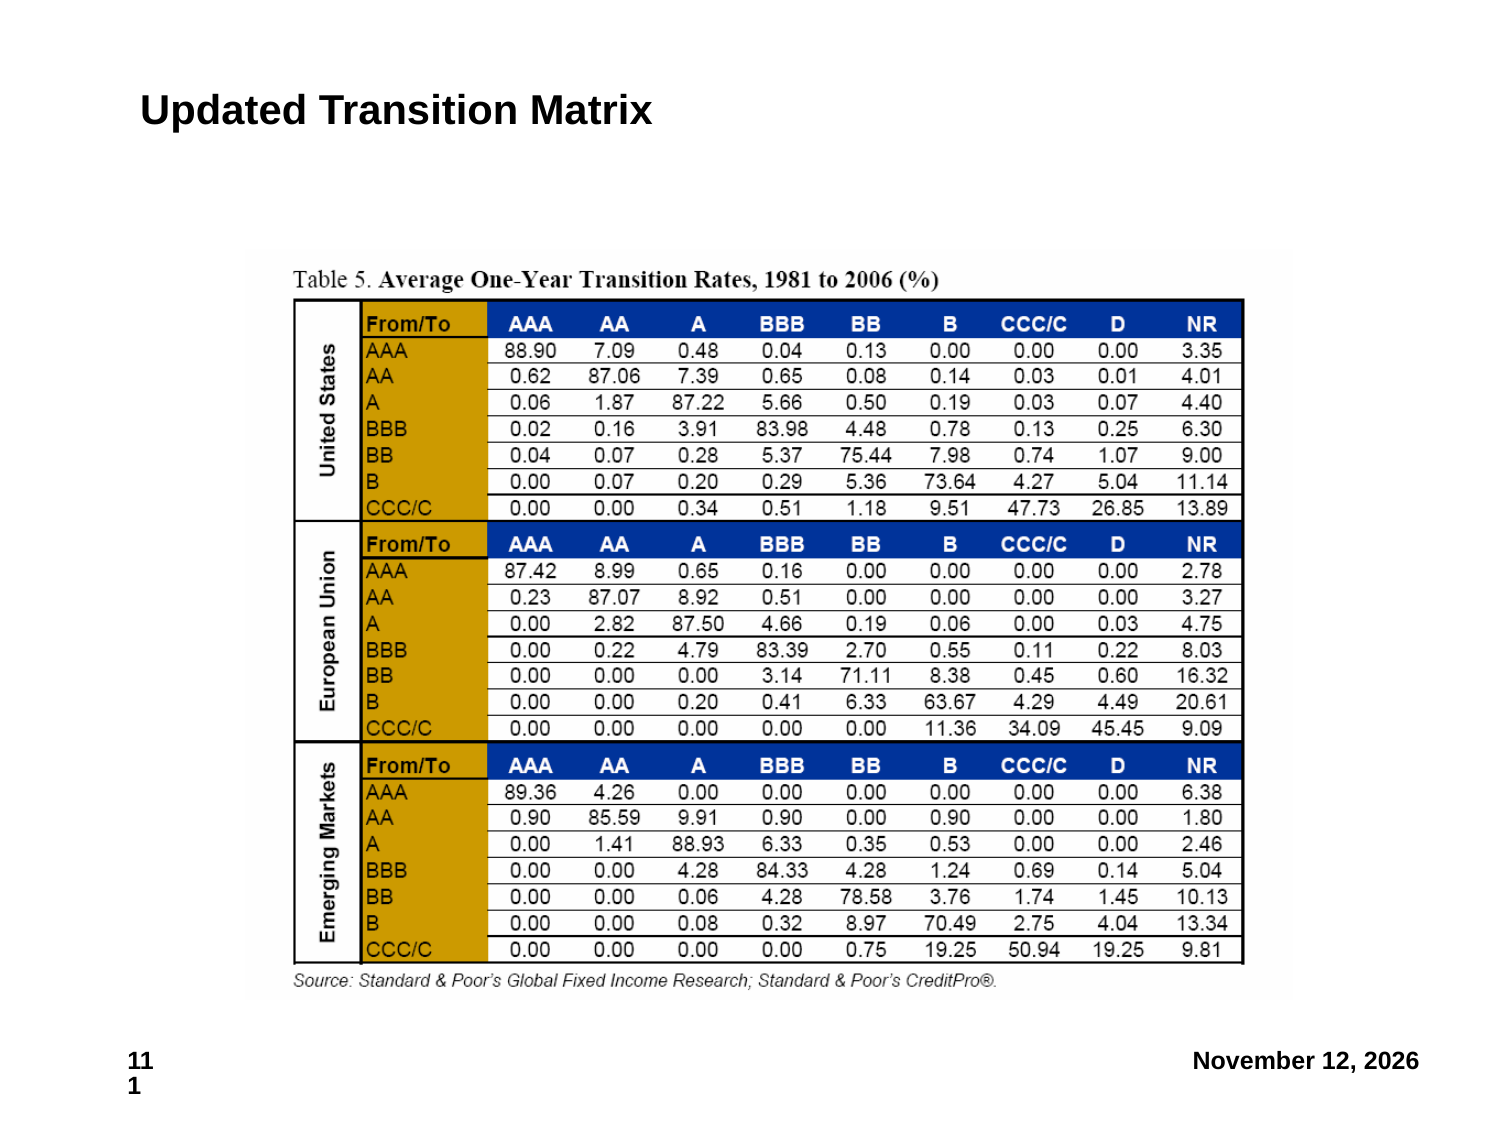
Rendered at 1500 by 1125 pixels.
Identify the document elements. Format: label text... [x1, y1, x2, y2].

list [245, 249, 1293, 1001]
title Updated Transition Matrix [124, 74, 1376, 226]
